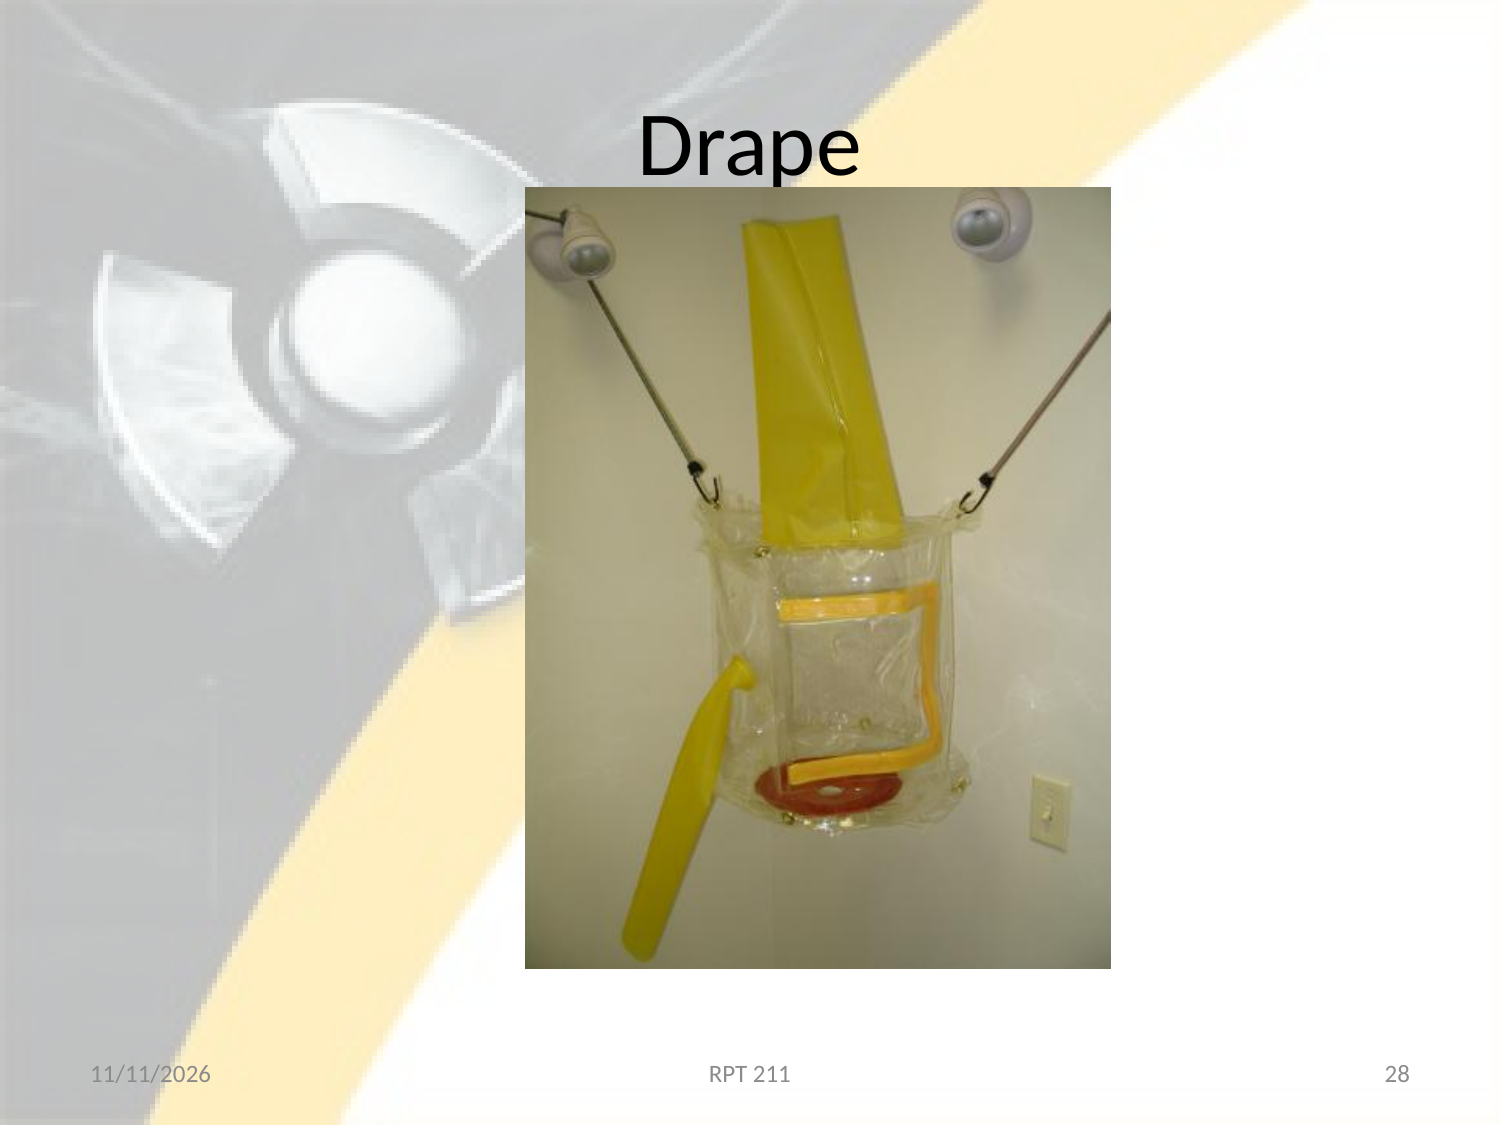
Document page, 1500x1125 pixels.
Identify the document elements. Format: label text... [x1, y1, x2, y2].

title Drape [75, 45, 1425, 233]
footer RPT 211 [512, 1042, 988, 1103]
picture [524, 187, 1112, 969]
slide_number 28 [1074, 1042, 1425, 1103]
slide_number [75, 1042, 425, 1103]
